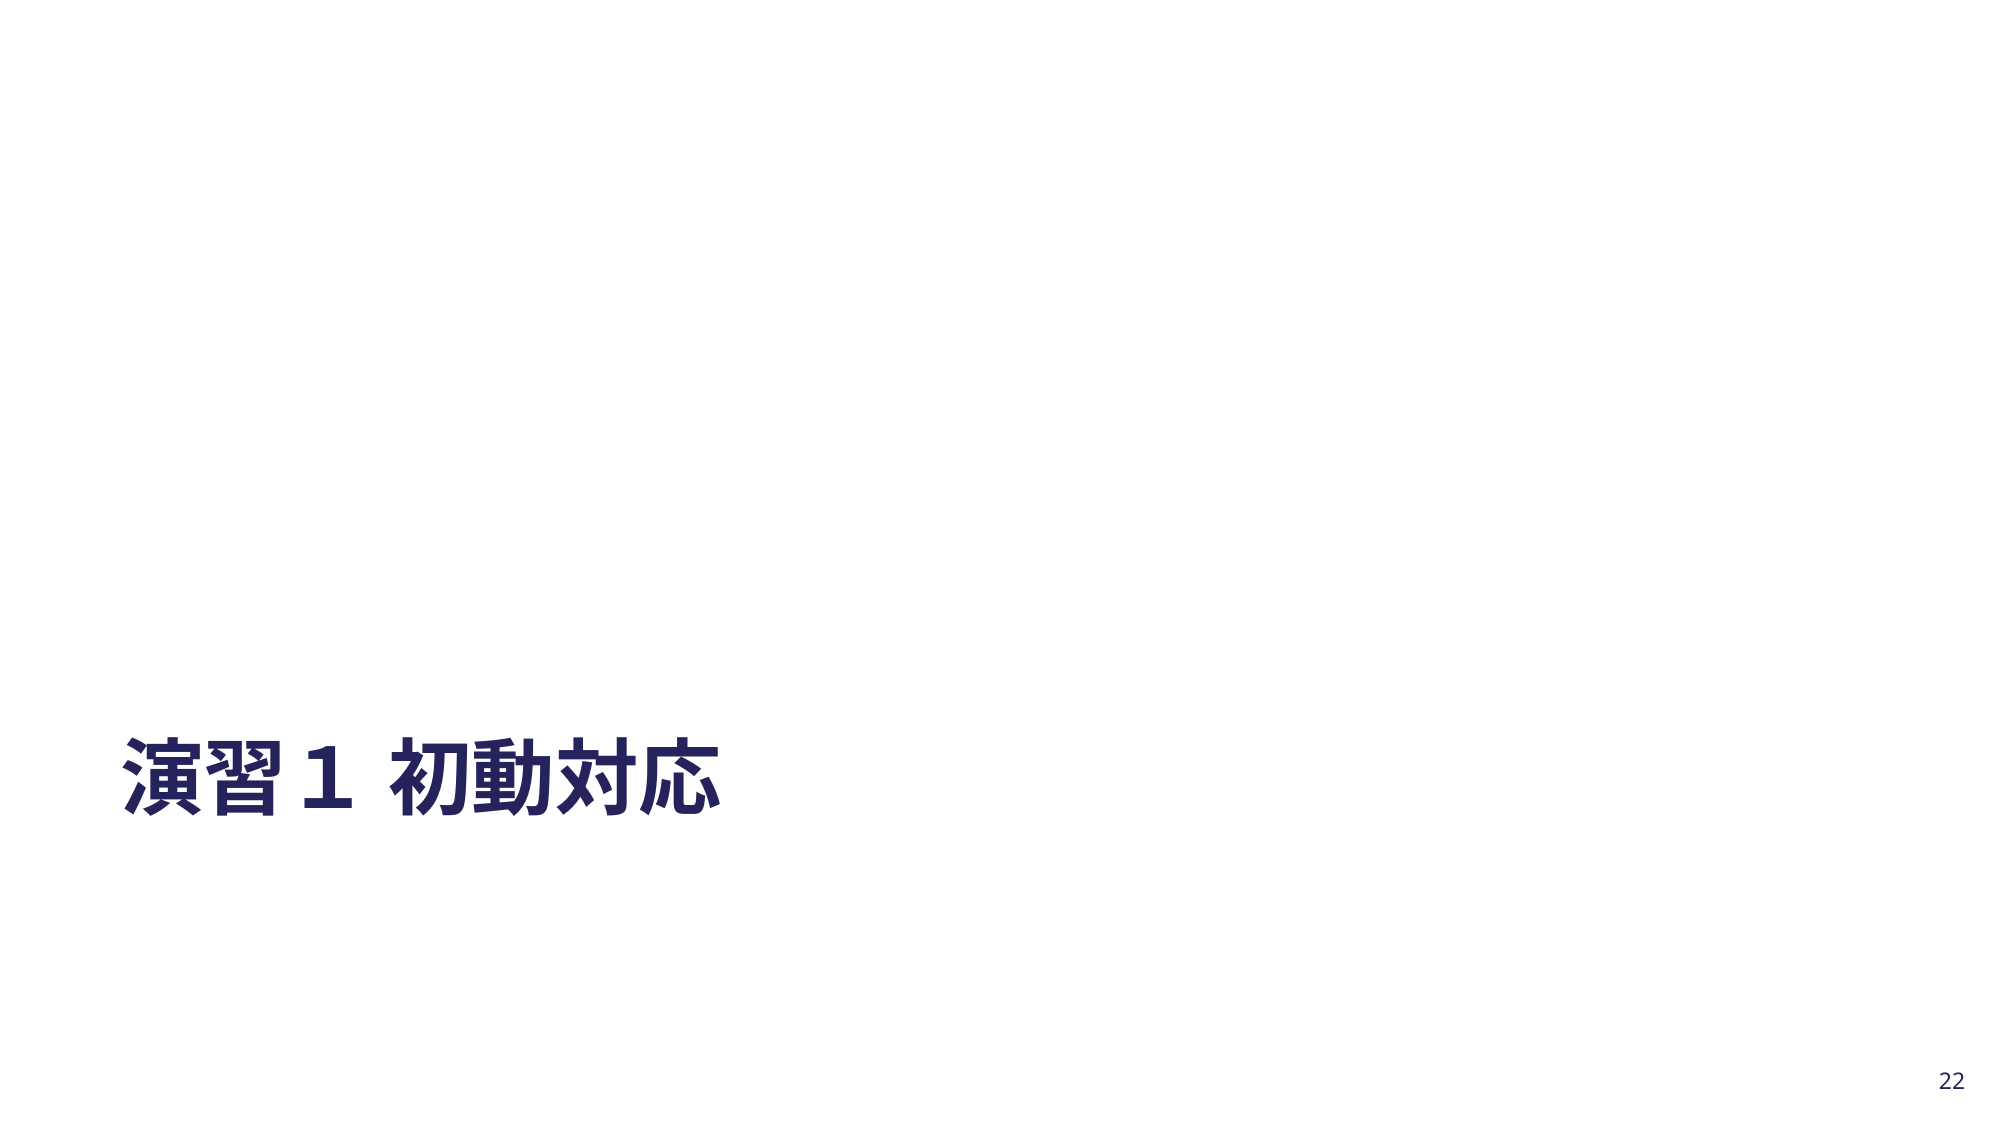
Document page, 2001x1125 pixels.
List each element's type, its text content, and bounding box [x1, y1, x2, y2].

slide_number 22 [1513, 1058, 1981, 1107]
title 演習１ 初動対応 [105, 717, 1790, 941]
